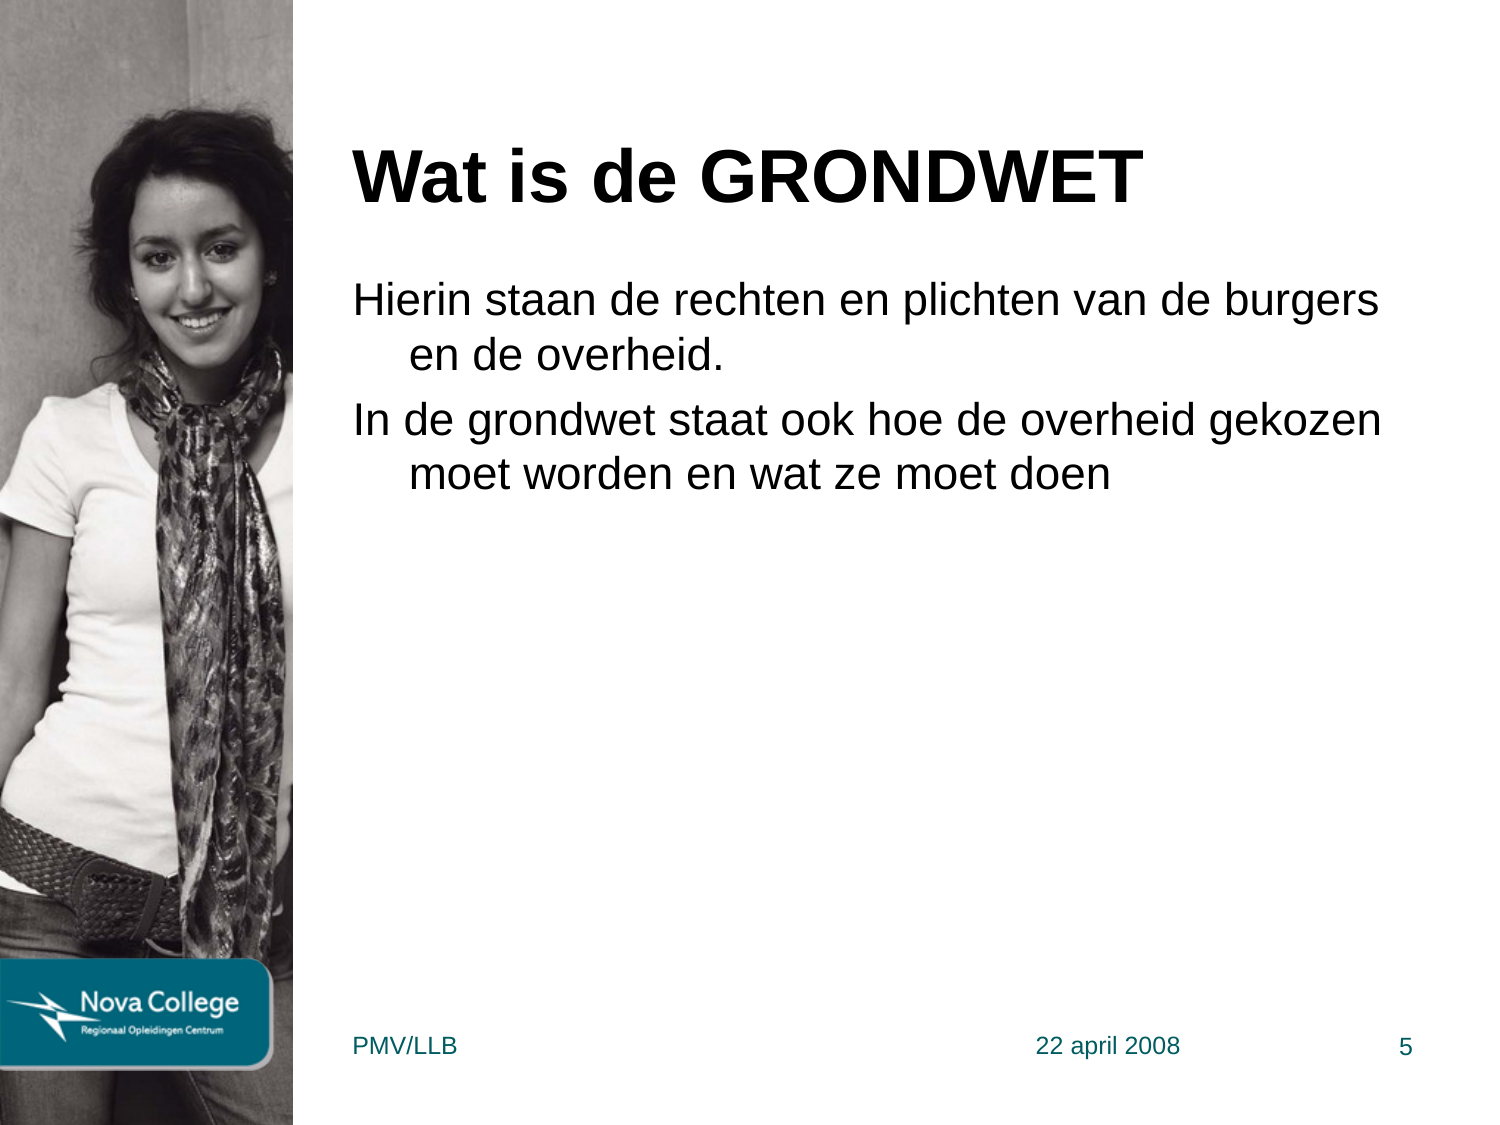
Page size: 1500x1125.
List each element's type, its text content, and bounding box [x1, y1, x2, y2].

title Wat is de GRONDWET [337, 49, 1427, 226]
list Hierin staan de rechten en plichten van de burgers en de overheid. In de grondwet staat ook hoe de overheid gekozen moet worden en wat ze moet doen [337, 262, 1427, 938]
text_box PMV/LLB [337, 1025, 1009, 1068]
slide_number 5 [1331, 1022, 1429, 1076]
text_box 22 april 2008 [1020, 1025, 1323, 1068]
picture [0, 0, 293, 1125]
